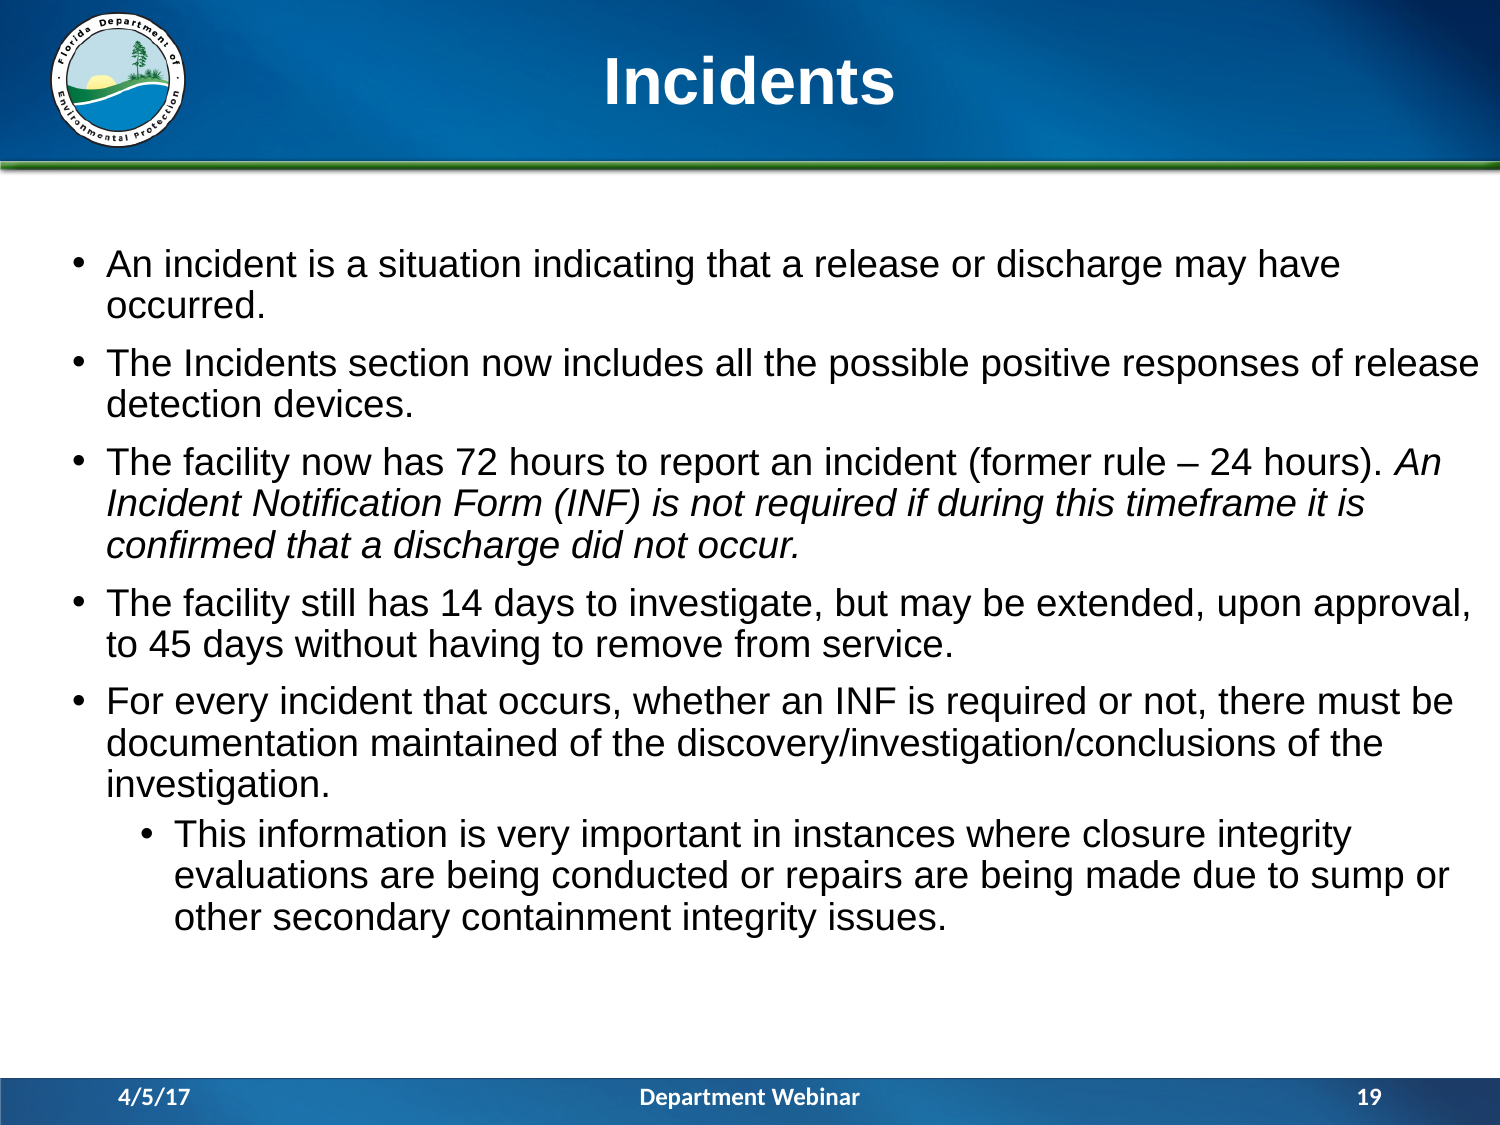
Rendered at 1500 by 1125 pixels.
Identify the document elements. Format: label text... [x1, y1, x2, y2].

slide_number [103, 1065, 441, 1125]
list An incident is a situation indicating that a release or discharge may have occurred. The Incidents section now includes all the possible positive responses of release detection devices. The facility now has 72 hours to report an incident (former rule – 24 hours). An Incident Notification Form (INF) is not required if during this timeframe it is confirmed that a discharge did not occur. The facility still has 14 days to investigate, but may be extended, upon approval, to 45 days without having to remove from service. For every incident that occurs, whether an INF is required or not, there must be documentation maintained of the discovery/investigation/conclusions of the investigation. This information is very important in instances where closure integrity evaluations are being conducted or repairs are being made due to sump or other secondary containment integrity issues. [57, 236, 1500, 955]
footer Department Webinar [496, 1065, 1004, 1125]
slide_number 19 [1059, 1065, 1397, 1125]
title Incidents [125, 0, 1375, 192]
picture [0, 0, 1500, 1125]
